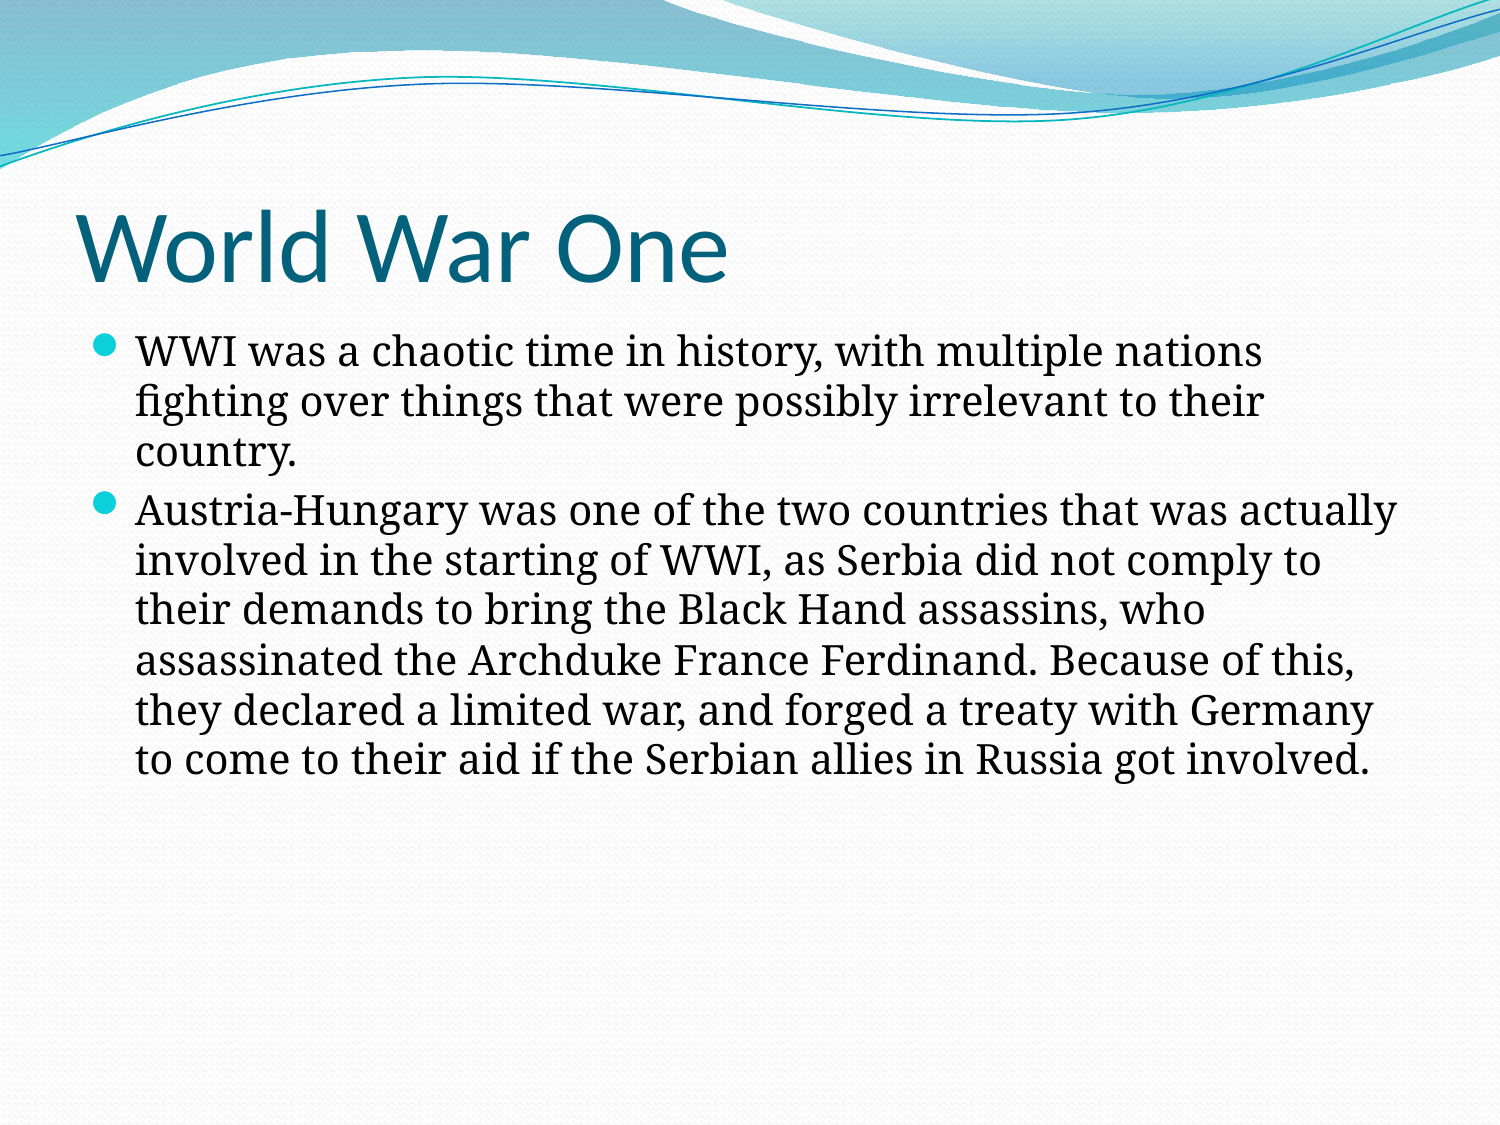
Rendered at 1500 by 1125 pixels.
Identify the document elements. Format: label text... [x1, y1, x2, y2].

title World War One [75, 115, 1425, 303]
list WWI was a chaotic time in history, with multiple nations fighting over things that were possibly irrelevant to their country. Austria-Hungary was one of the two countries that was actually involved in the starting of WWI, as Serbia did not comply to their demands to bring the Black Hand assassins, who assassinated the Archduke France Ferdinand. Because of this, they declared a limited war, and forged a treaty with Germany to come to their aid if the Serbian allies in Russia got involved. [75, 317, 1425, 1038]
